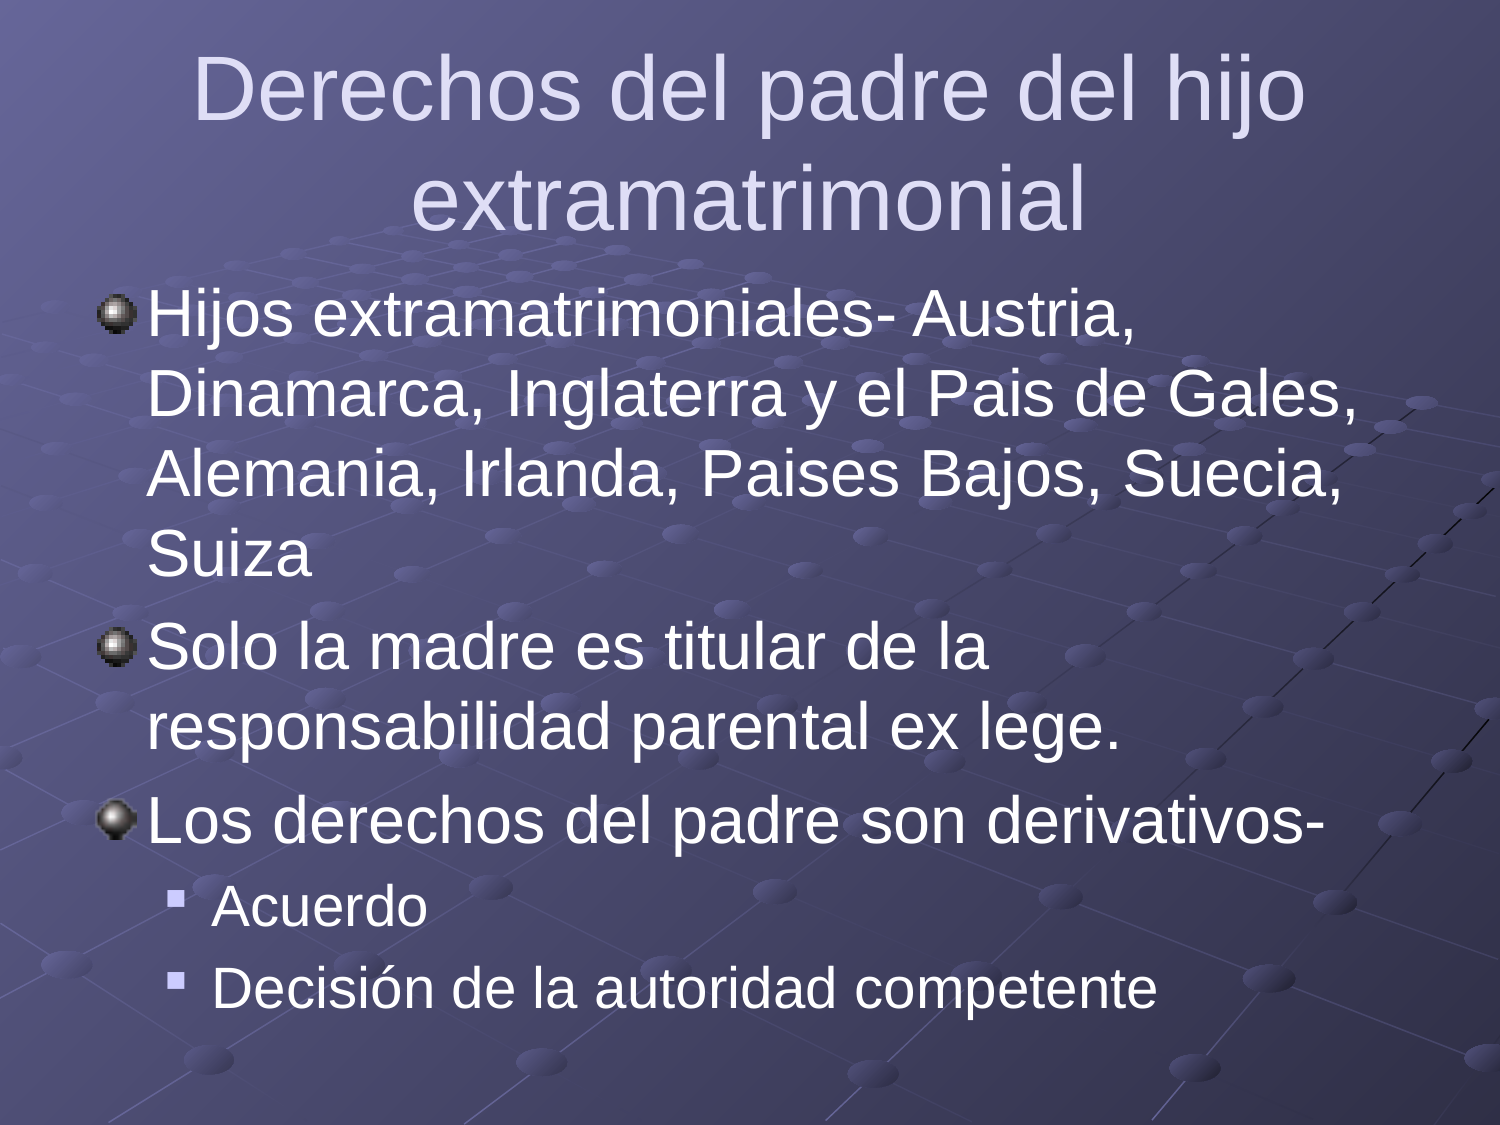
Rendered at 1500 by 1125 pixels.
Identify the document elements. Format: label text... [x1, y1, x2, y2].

picture [90, 793, 137, 840]
picture [90, 286, 137, 334]
title Derechos del padre del hijo extramatrimonial [74, 44, 1426, 233]
list Hijos extramatrimoniales- Austria, Dinamarca, Inglaterra y el Pais de Gales, Alemania, Irlanda, Paises Bajos, Suecia, Suiza Solo la madre es titular de la responsabilidad parental ex lege. Los derechos del padre son derivativos- Acuerdo Decisión de la autoridad competente [74, 262, 1426, 1007]
picture [90, 619, 137, 667]
